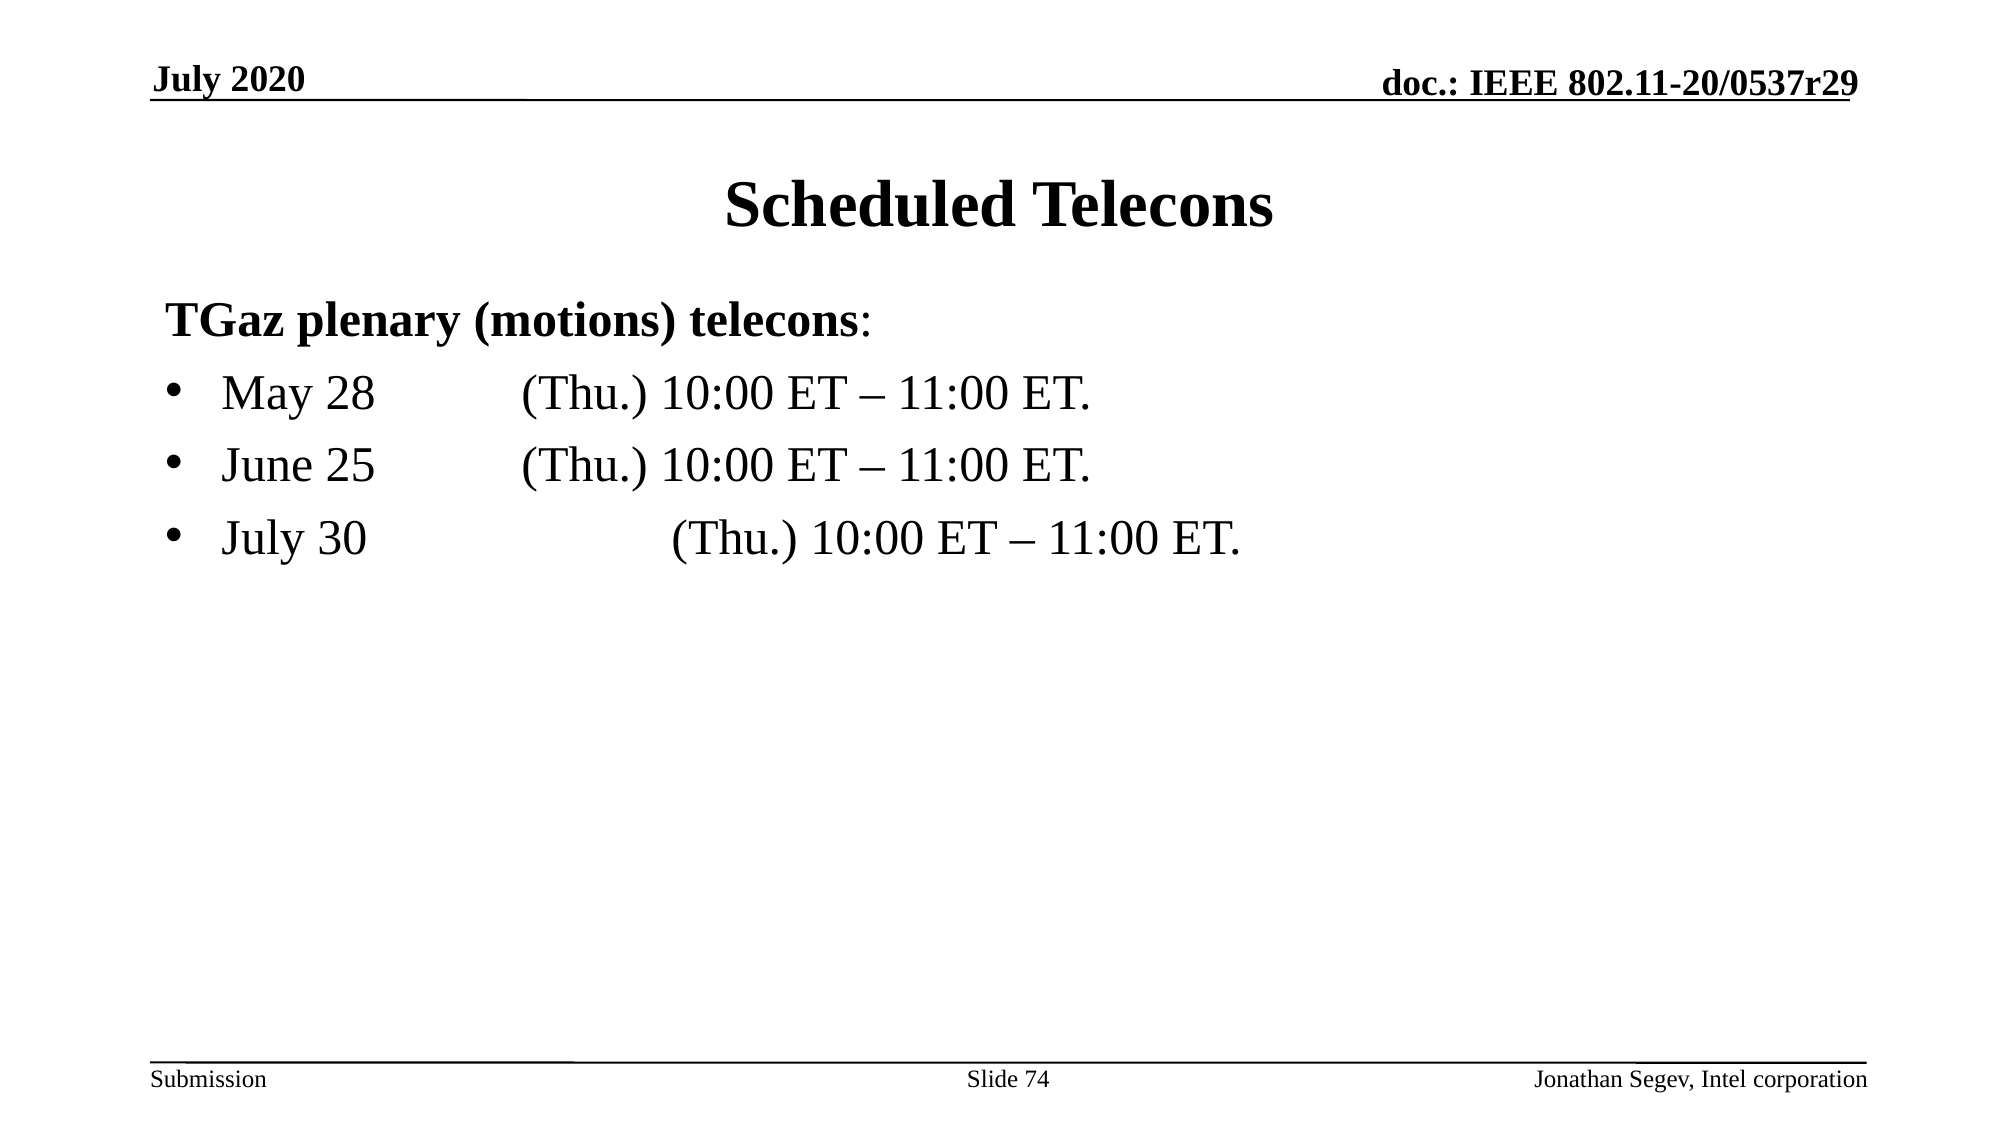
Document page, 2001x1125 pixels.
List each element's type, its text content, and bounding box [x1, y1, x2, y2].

list TGaz plenary (motions) telecons: May 28 (Thu.) 10:00 ET – 11:00 ET. June 25 (Thu.) 10:00 ET – 11:00 ET. July 30 (Thu.) 10:00 ET – 11:00 ET. [149, 278, 1850, 670]
title Scheduled Telecons [149, 112, 1850, 278]
slide_number Slide 74 [950, 1061, 1067, 1123]
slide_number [152, 54, 563, 100]
footer Jonathan Segev, Intel corporation [1171, 1061, 1869, 1093]
